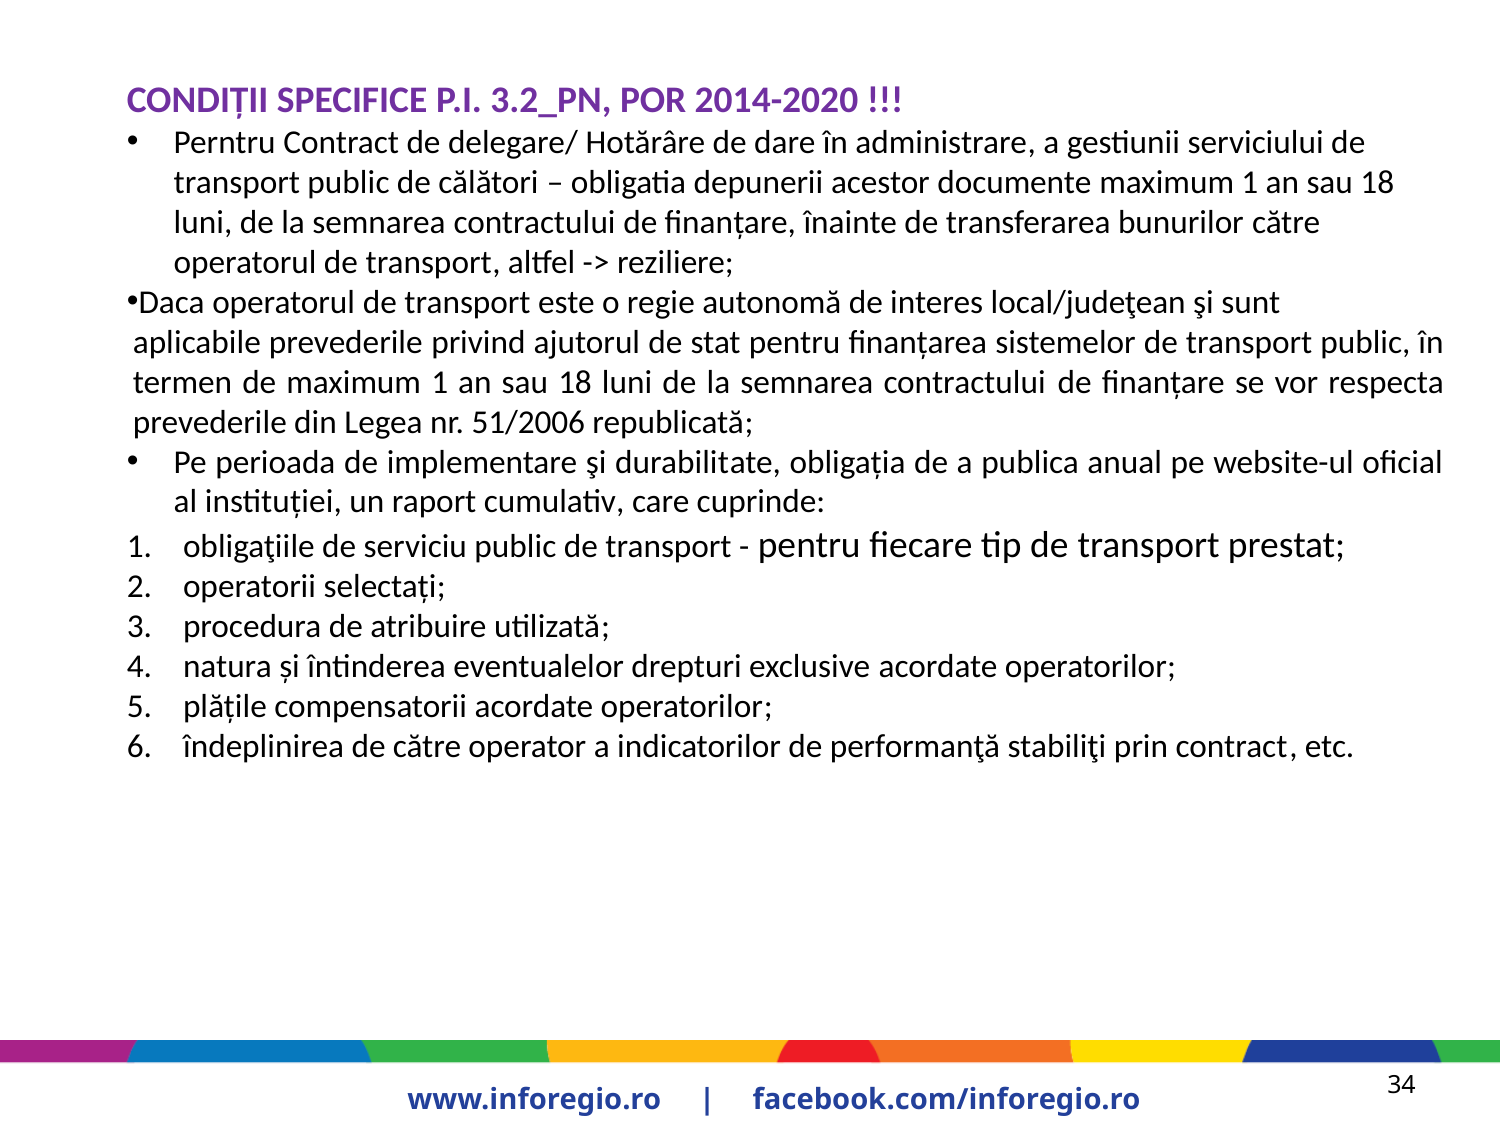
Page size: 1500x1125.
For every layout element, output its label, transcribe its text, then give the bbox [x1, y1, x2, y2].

slide_number 34 [1156, 1075, 1431, 1116]
text_box www.inforegio.ro | facebook.com/inforegio.ro [392, 1075, 1156, 1123]
picture [0, 1040, 1500, 1066]
text_box CONDIȚII SPECIFICE P.I. 3.2_PN, POR 2014-2020 !!! Perntru Contract de delegare/ Hotărâre de dare în administrare, a gestiunii serviciului de transport public de călători – obligatia depunerii acestor documente maximum 1 an sau 18 luni, de la semnarea contractului de finanţare, înainte de transferarea bunurilor către operatorul de transport, altfel -> reziliere; Daca operatorul de transport este o regie autonomă de interes local/judeţean şi sunt aplicabile prevederile privind ajutorul de stat pentru finanţarea sistemelor de transport public, în termen de maximum 1 an sau 18 luni de la semnarea contractului de finanţare se vor respecta prevederile din Legea nr. 51/2006 republicată; Pe perioada de implementare şi durabilitate, obligaţia de a publica anual pe website-ul oficial al instituţiei, un raport cumulativ, care cuprinde: obligaţiile de serviciu public de transport - pentru fiecare tip de transport prestat; operatorii selectaţi; procedura de atribuire utilizată; natura și întinderea eventualelor drepturi exclusive acordate operatorilor; plățile compensatorii acordate operatorilor; îndeplinirea de către operator a indicatorilor de performanţă stabiliţi prin contract, etc. [112, 54, 1459, 812]
